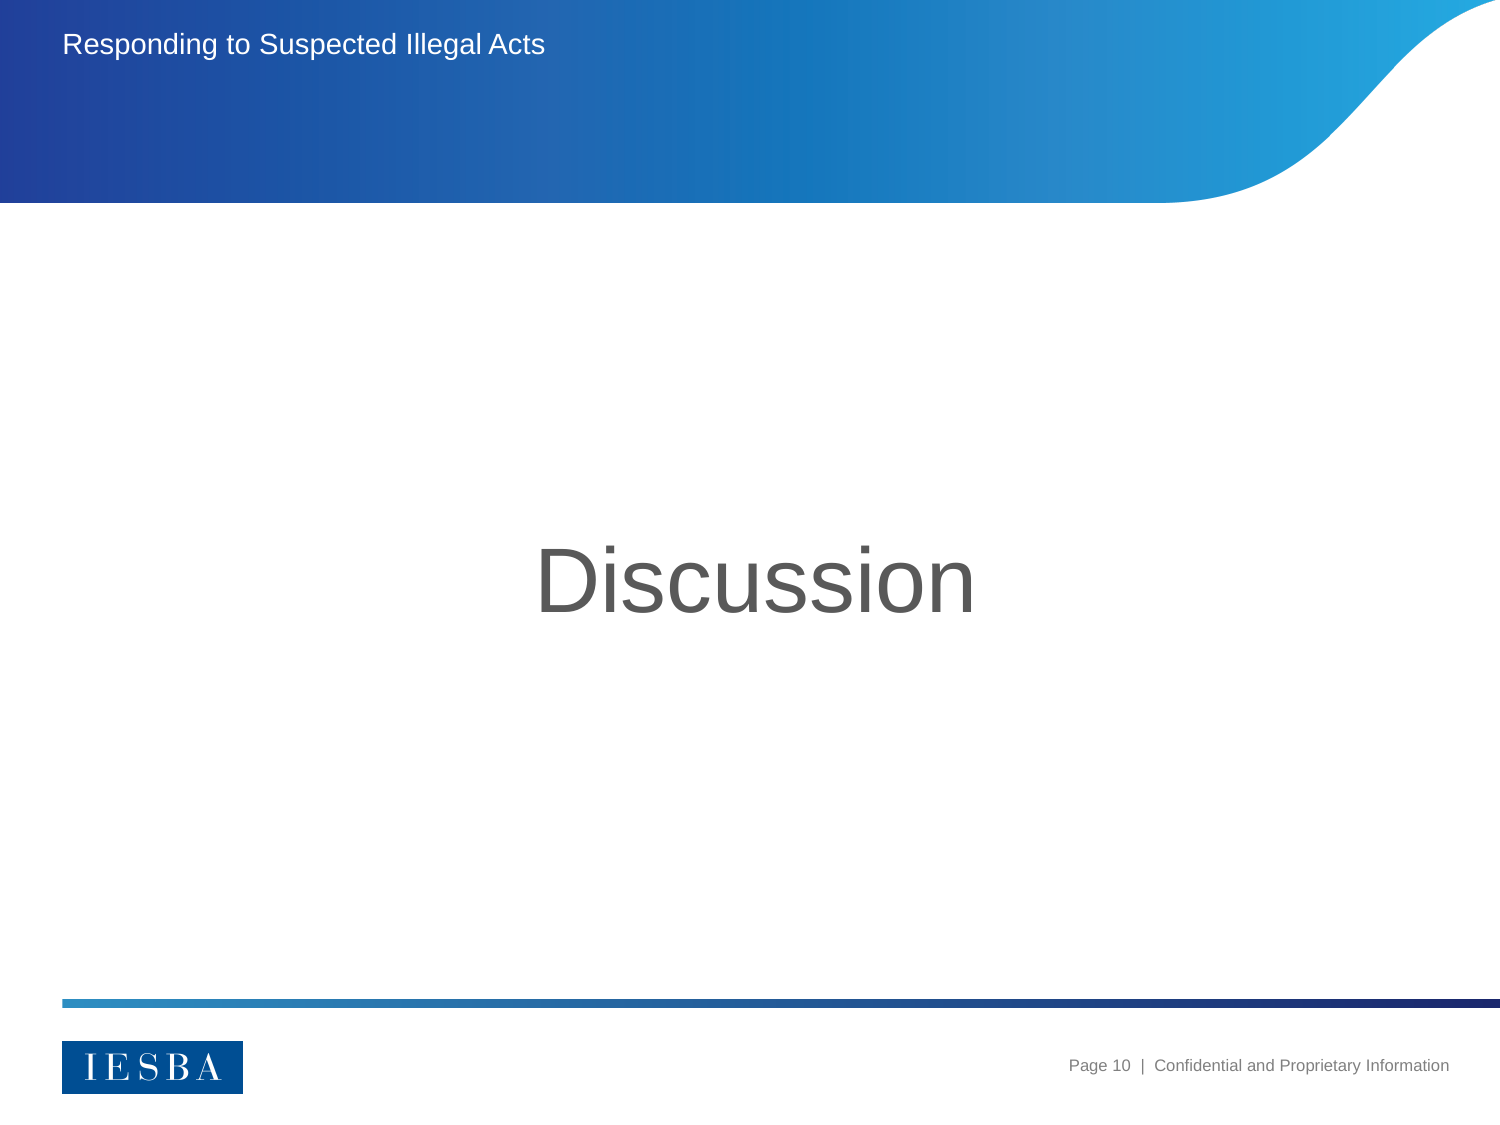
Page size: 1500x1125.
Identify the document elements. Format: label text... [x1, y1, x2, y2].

subtitle Responding to Suspected Illegal Acts [62, 24, 625, 63]
list Discussion [62, 224, 1450, 1000]
title [62, 75, 1300, 163]
picture [0, 0, 1497, 203]
picture [62, 1041, 243, 1094]
